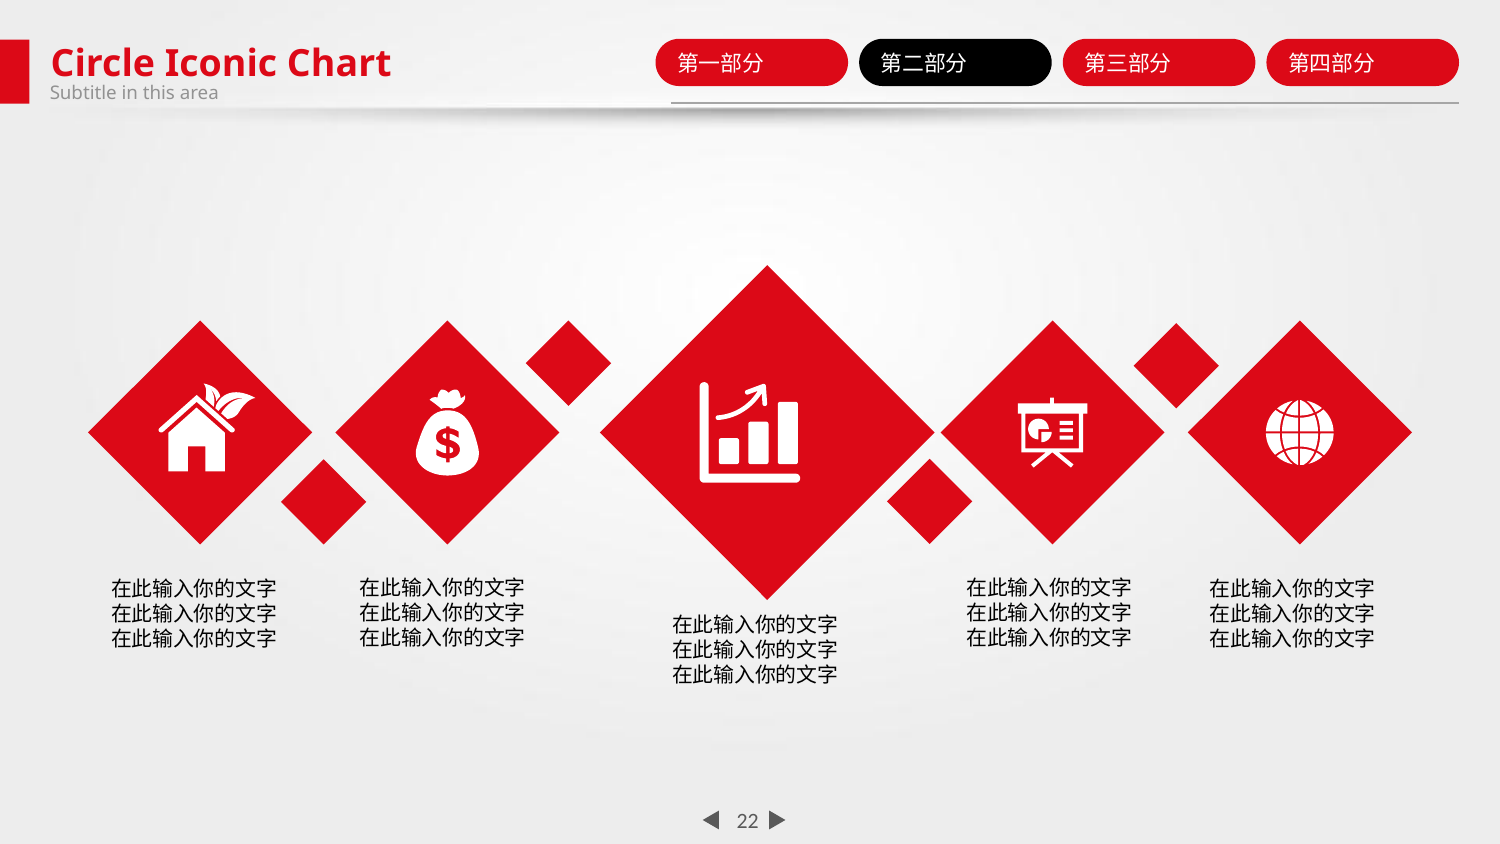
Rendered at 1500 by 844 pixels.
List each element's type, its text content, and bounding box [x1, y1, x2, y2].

text_box Subtitle in this area [49, 81, 1145, 103]
text_box [886, 458, 973, 544]
text_box [1300, 400, 1334, 432]
text_box [1265, 433, 1299, 465]
text_box Circle Iconic Chart [47, 31, 656, 92]
text_box [1265, 400, 1299, 432]
text_box [1187, 320, 1413, 545]
text_box [87, 320, 313, 545]
text_box 第一部分 [656, 38, 849, 81]
text_box [1017, 397, 1088, 468]
text_box 在此输入你的文字 在此输入你的文字 在此输入你的文字 [955, 568, 1156, 656]
text_box [158, 383, 256, 433]
text_box [429, 389, 466, 409]
text_box [335, 320, 560, 545]
text_box 在此输入你的文字 在此输入你的文字 在此输入你的文字 [660, 606, 862, 693]
text_box [1133, 323, 1219, 409]
text_box [168, 407, 225, 472]
text_box 在此输入你的文字 在此输入你的文字 在此输入你的文字 [348, 568, 549, 656]
text_box 第三部分 [1062, 38, 1256, 87]
text_box 第四部分 [1266, 38, 1460, 87]
text_box [599, 265, 935, 601]
text_box [1300, 433, 1334, 466]
picture [0, 0, 1500, 844]
slide_number 22 [714, 797, 781, 843]
text_box [699, 382, 801, 483]
text_box 在此输入你的文字 在此输入你的文字 在此输入你的文字 [1198, 570, 1400, 657]
text_box 在此输入你的文字 在此输入你的文字 在此输入你的文字 [99, 570, 301, 657]
text_box [415, 410, 479, 476]
text_box [940, 320, 1165, 545]
text_box [525, 320, 612, 406]
text_box 第二部分 [859, 38, 1052, 81]
text_box [0, 39, 30, 104]
text_box [280, 459, 367, 545]
